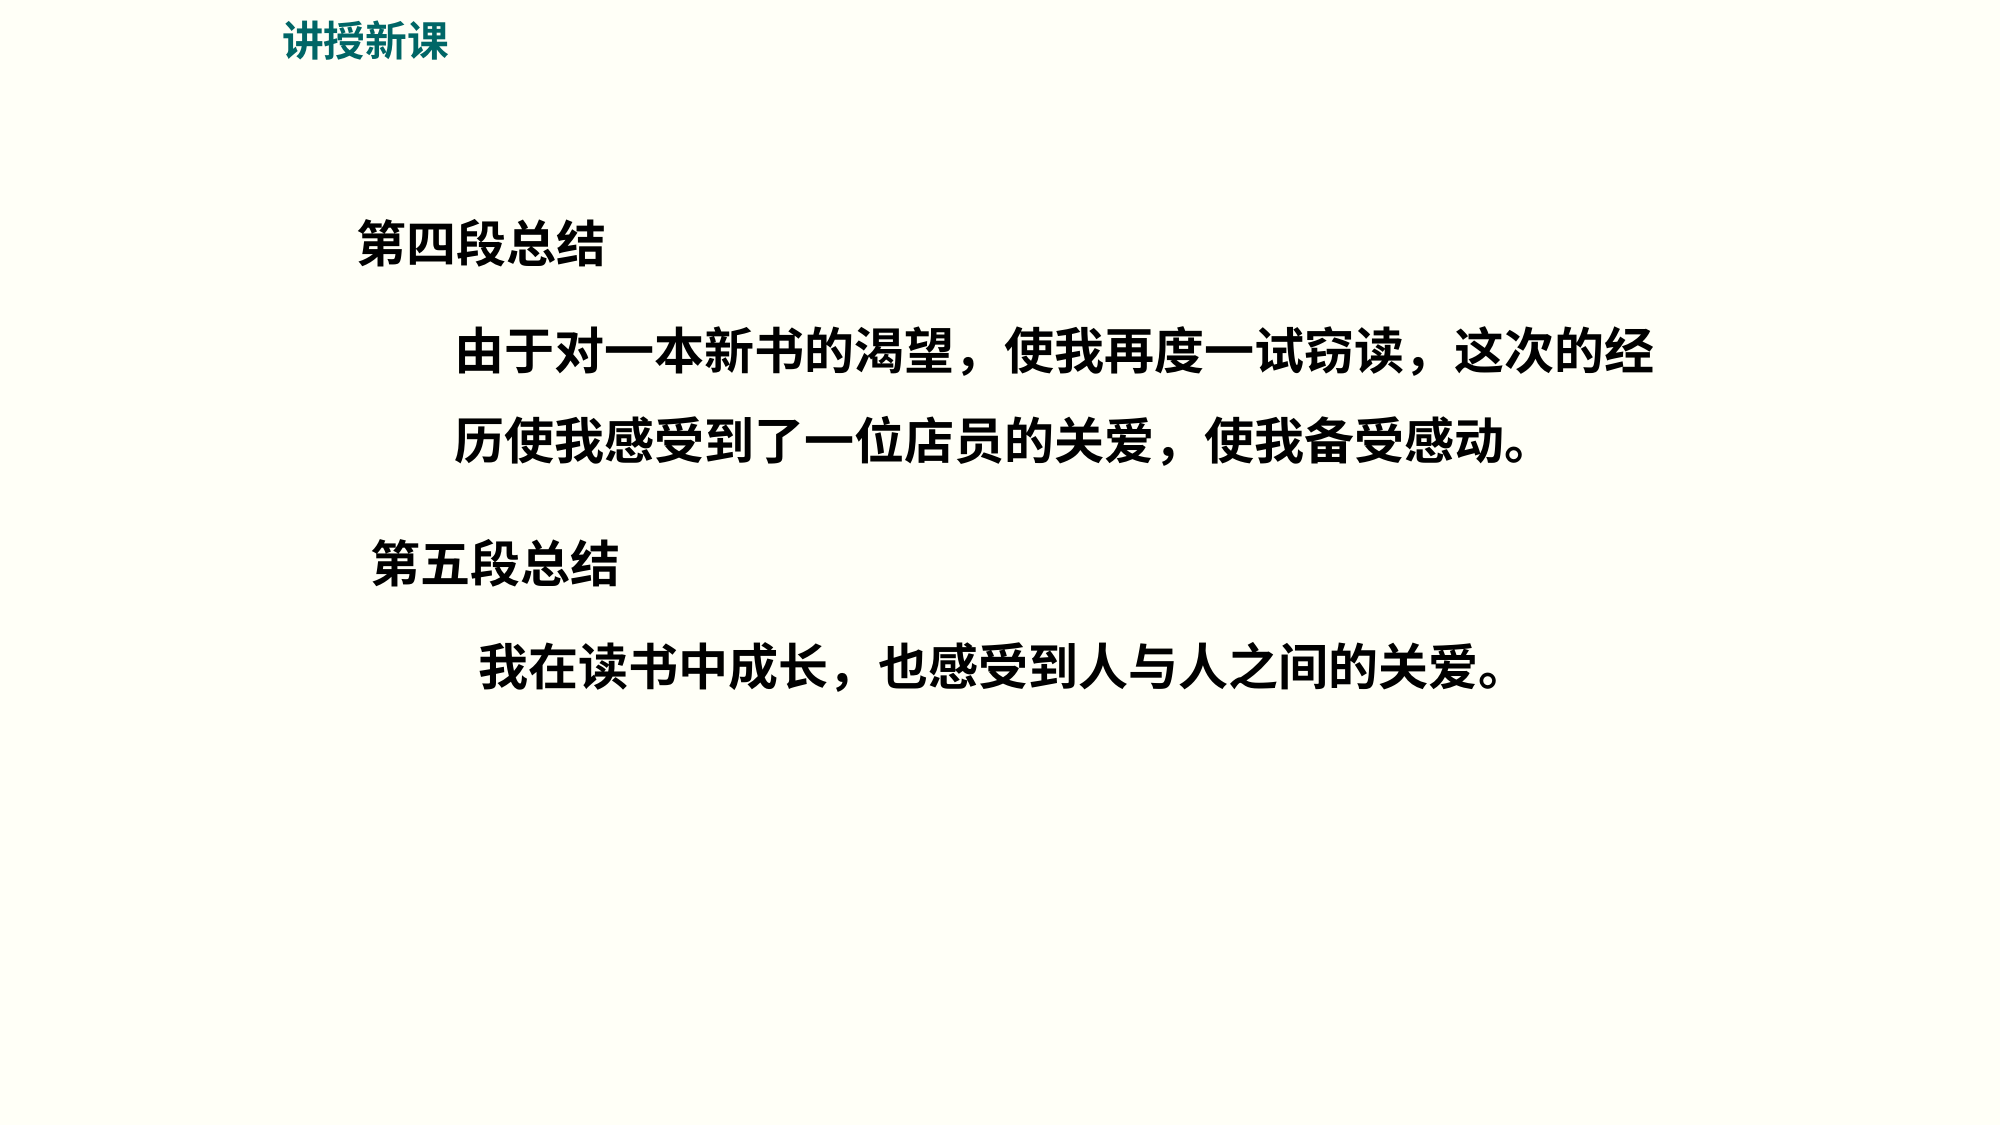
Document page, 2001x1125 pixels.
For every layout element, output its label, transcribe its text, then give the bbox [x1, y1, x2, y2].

text_box 讲授新课 [267, 7, 480, 73]
text_box 第四段总结 [341, 205, 622, 281]
text_box 第五段总结 [355, 524, 636, 600]
text_box 我在读书中成长，也感受到人与人之间的关爱。 [464, 627, 1544, 703]
text_box 由于对一本新书的渴望，使我再度一试窃读，这次的经历使我感受到了一位店员的关爱，使我备受感动。 [440, 281, 1688, 477]
